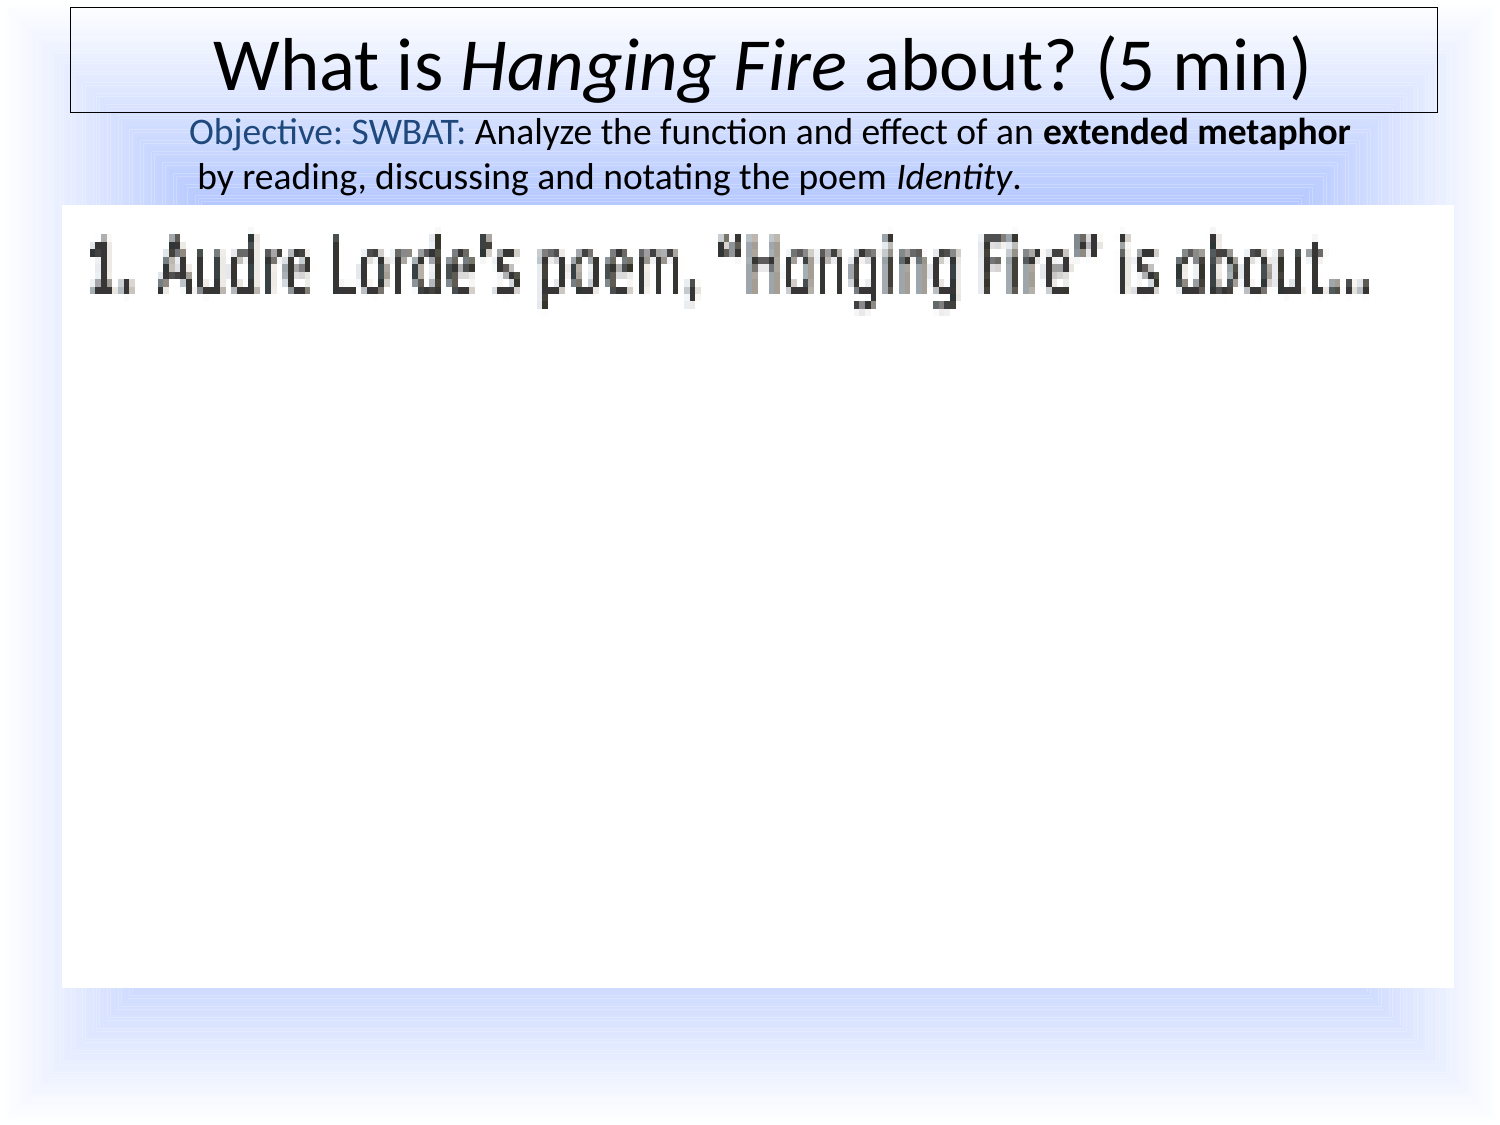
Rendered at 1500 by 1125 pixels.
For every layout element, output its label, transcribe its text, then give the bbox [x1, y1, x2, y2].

title What is Hanging Fire about? (5 min) [70, 7, 1438, 113]
picture [62, 205, 1455, 988]
text_box Objective: SWBAT: Analyze the function and effect of an extended metaphor by reading, discussing and notating the poem Identity. [70, 99, 1413, 204]
